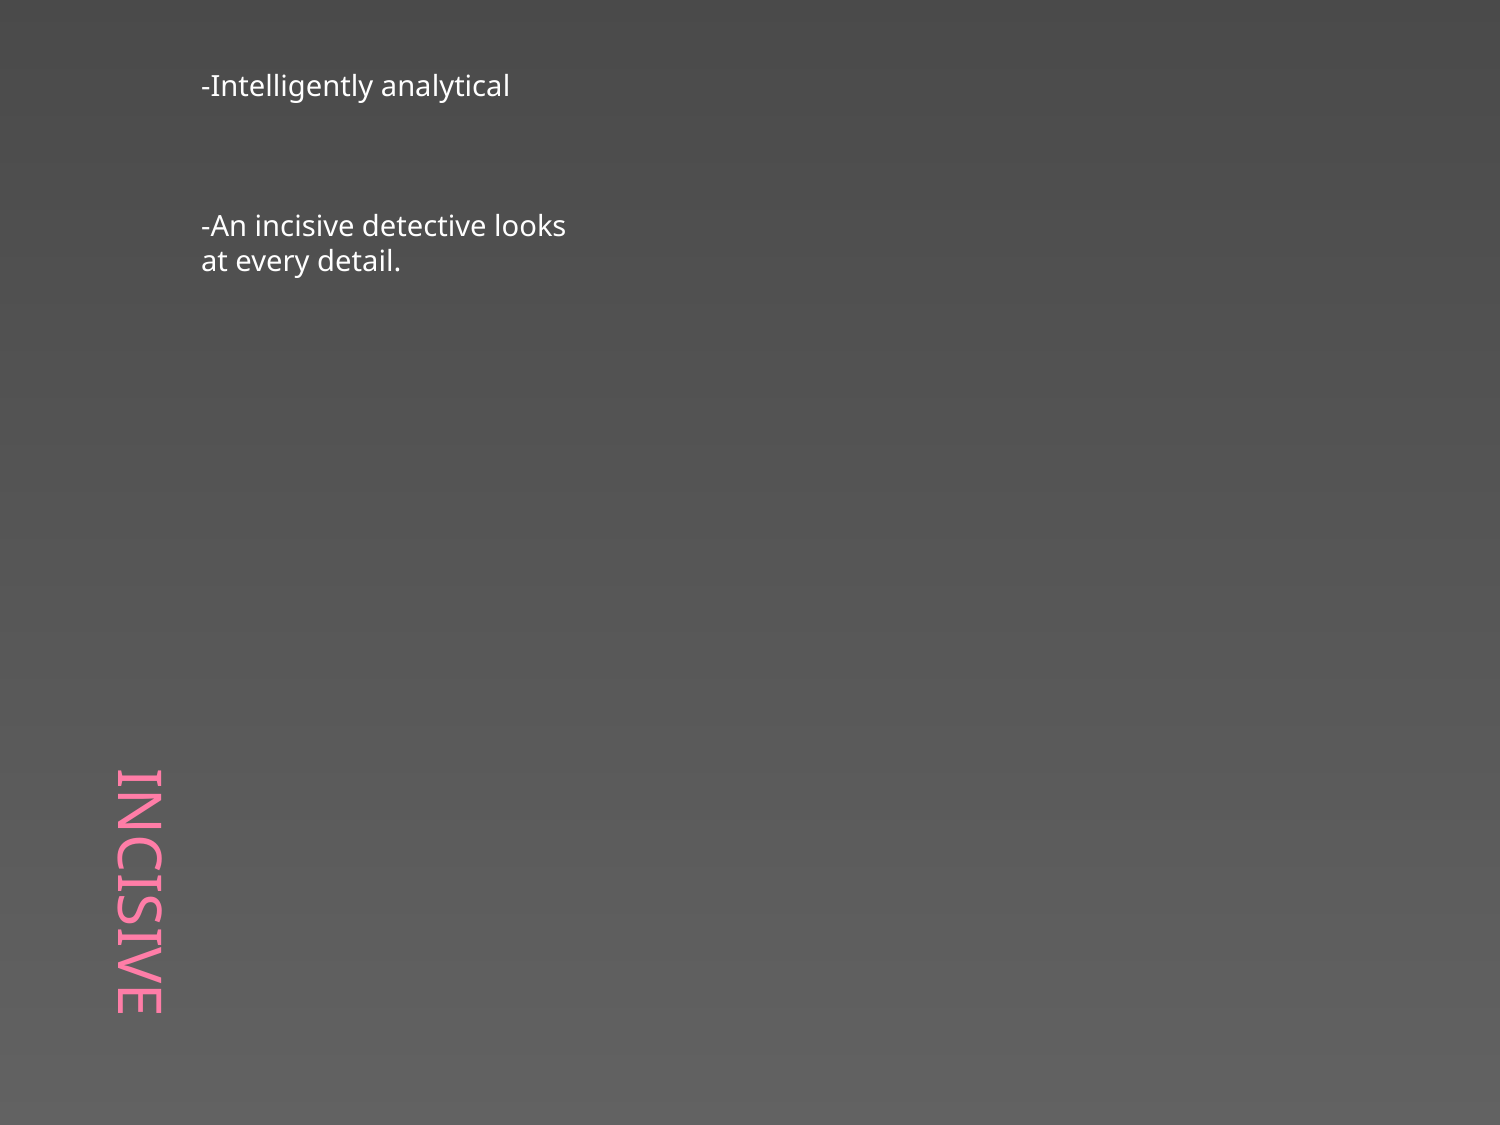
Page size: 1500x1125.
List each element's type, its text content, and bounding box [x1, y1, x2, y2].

title Incisive [36, 60, 186, 1036]
list -Intelligently analytical -An incisive detective looks at every detail. [186, 60, 587, 1036]
